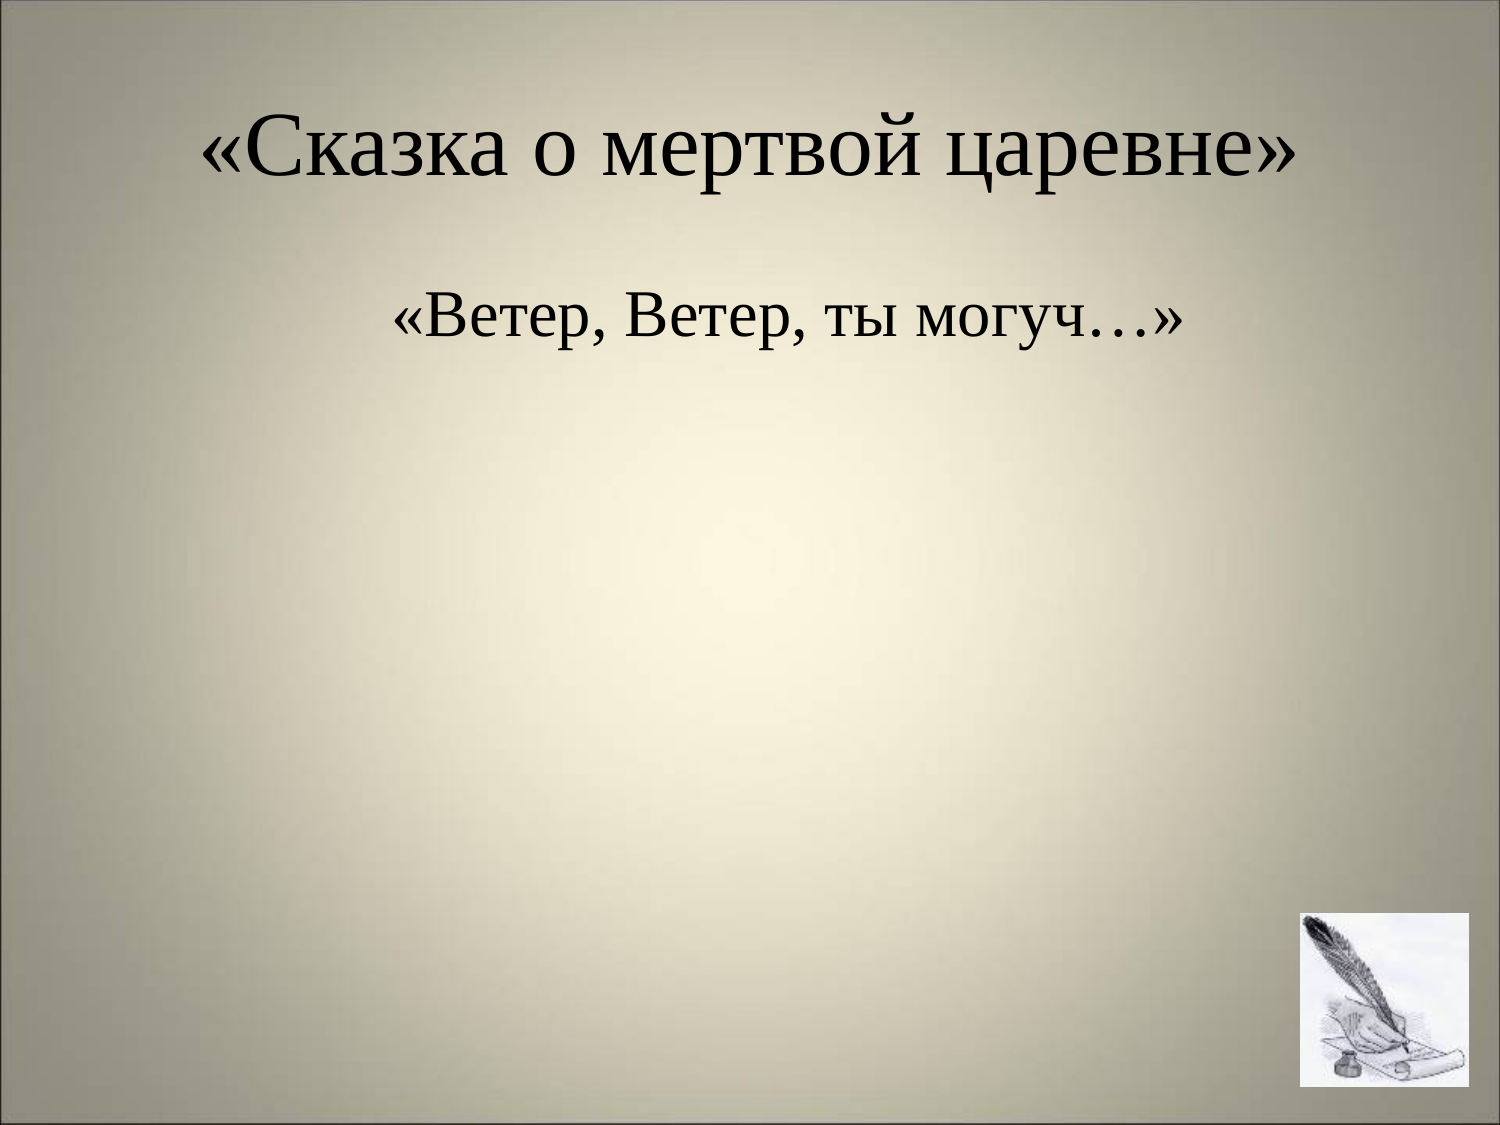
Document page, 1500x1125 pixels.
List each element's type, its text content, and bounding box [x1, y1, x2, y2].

title «Сказка о мертвой царевне» [74, 44, 1426, 233]
picture [0, 0, 1500, 1125]
list «Ветер, Ветер, ты могуч…» [74, 262, 1426, 1006]
